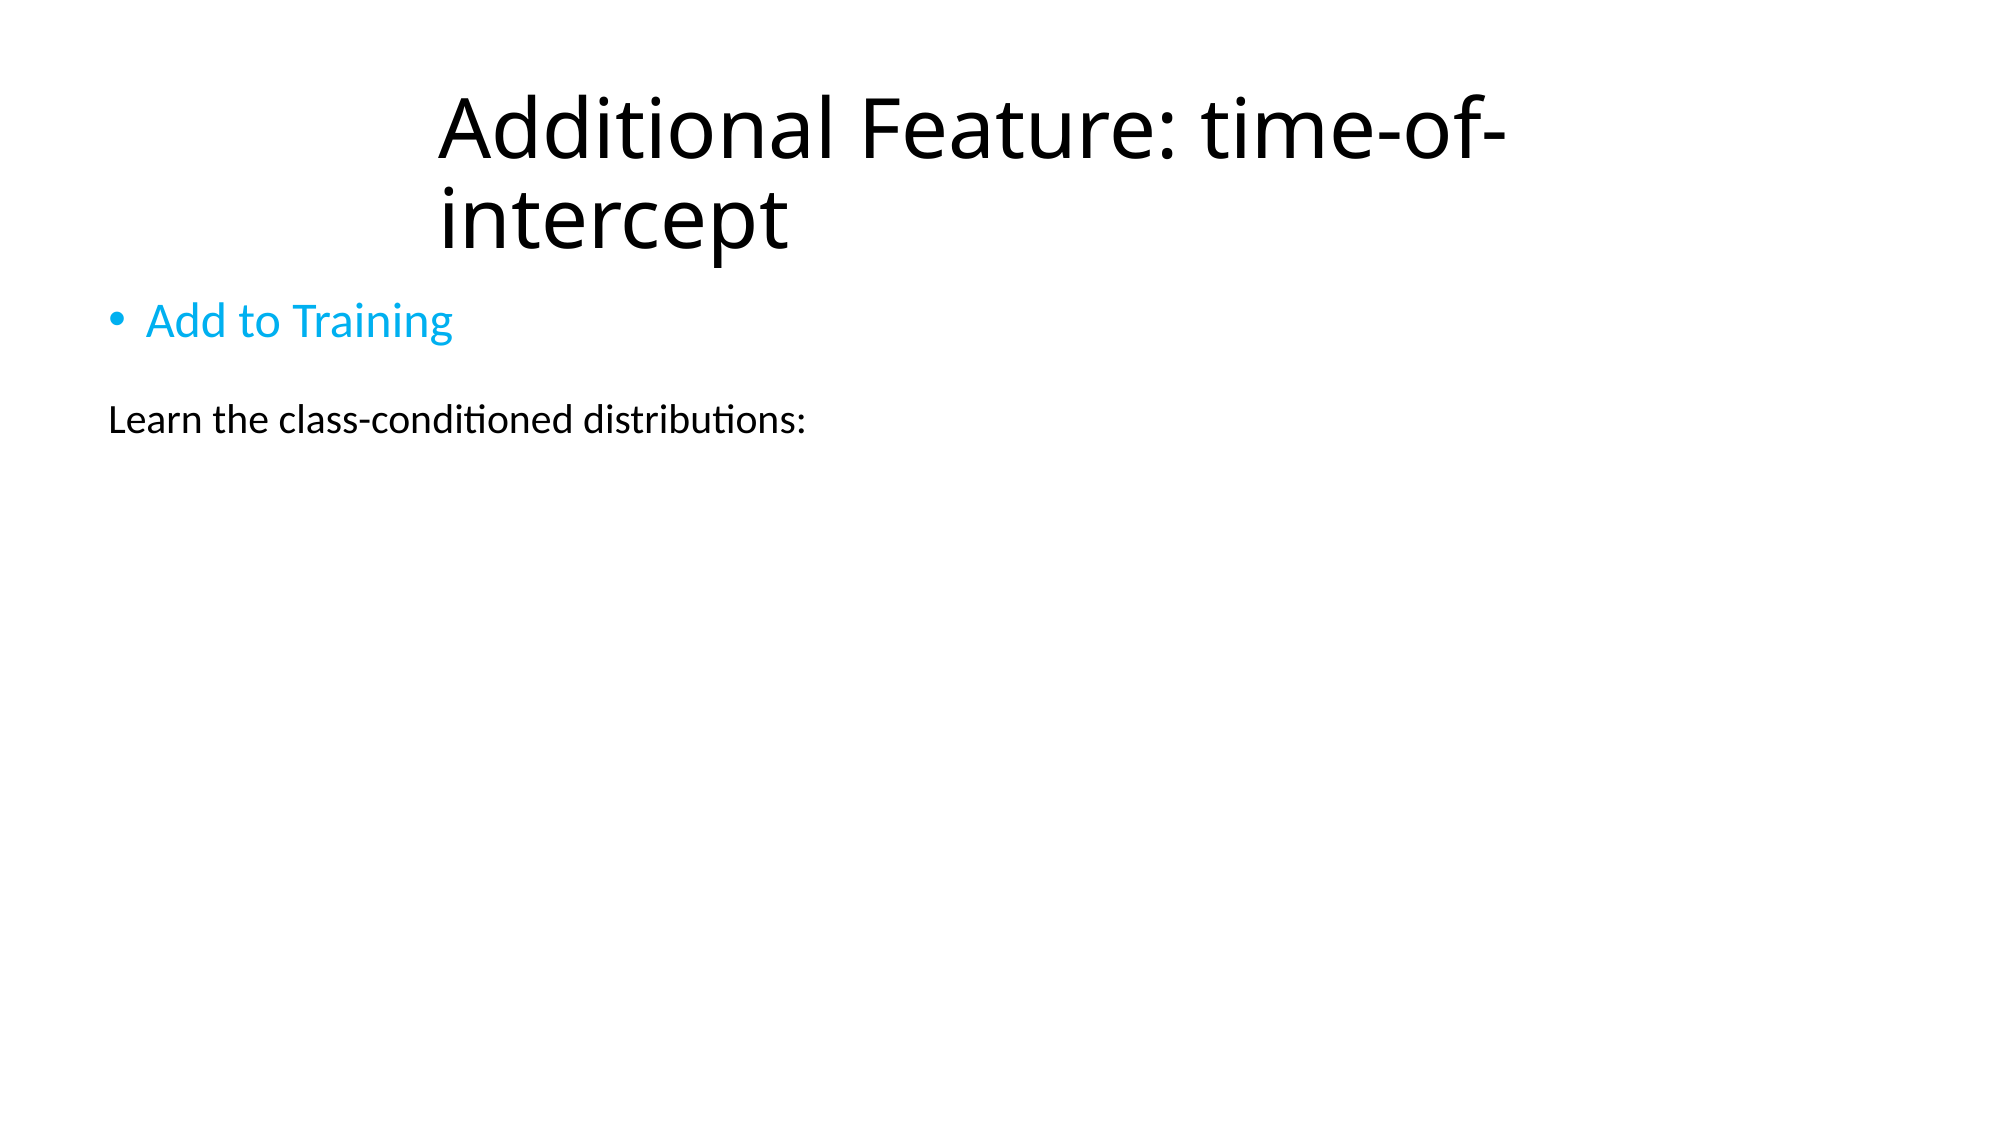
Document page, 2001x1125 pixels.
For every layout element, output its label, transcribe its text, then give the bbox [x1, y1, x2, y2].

list Add to Training Learn the class-conditioned distributions: [93, 286, 944, 1001]
title Additional Feature: time-of-intercept [423, 67, 1710, 286]
